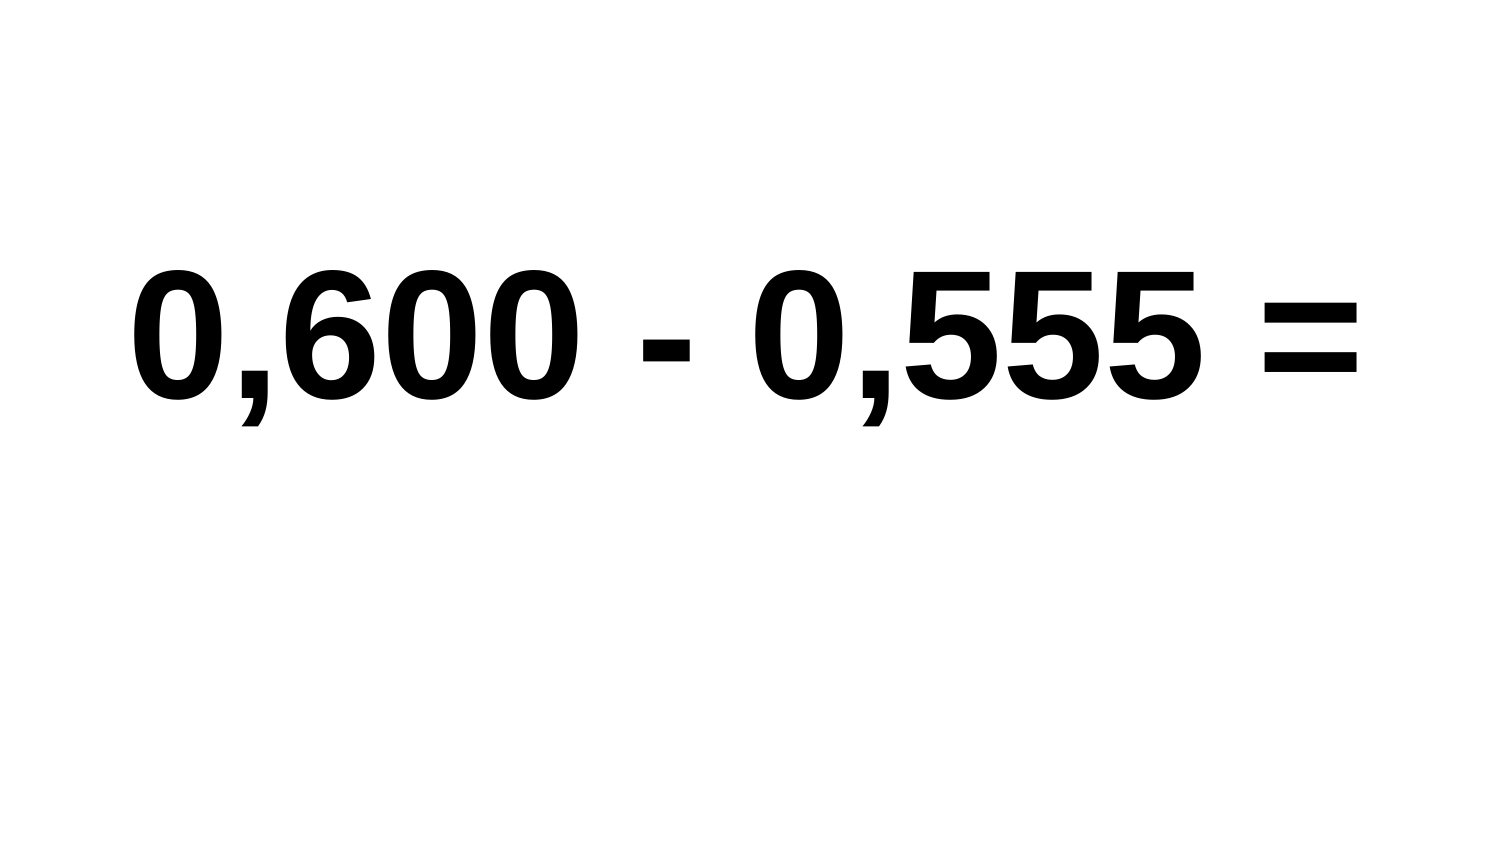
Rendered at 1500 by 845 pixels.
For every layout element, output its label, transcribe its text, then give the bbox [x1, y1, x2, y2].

text_box 0,600 - 0,555 = [112, 259, 1388, 450]
